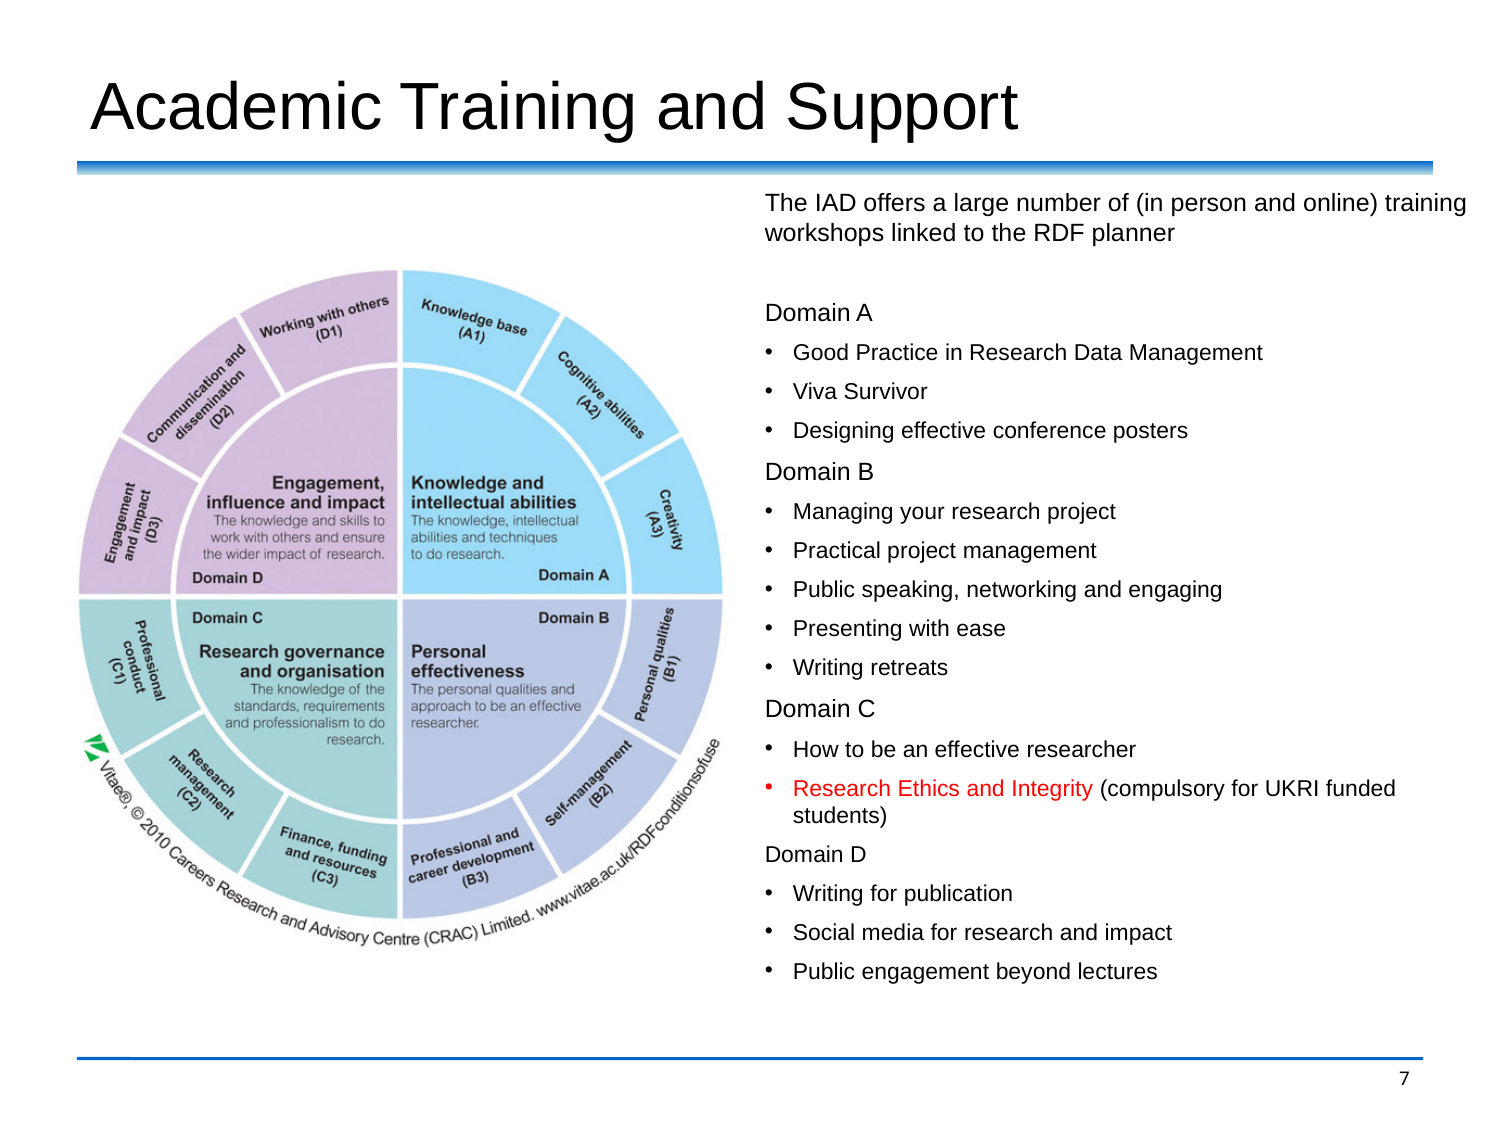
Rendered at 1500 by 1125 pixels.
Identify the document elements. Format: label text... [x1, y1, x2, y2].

text_box The IAD offers a large number of (in person and online) training workshops linked to the RDF planner Domain A Good Practice in Research Data Management Viva Survivor Designing effective conference posters Domain B Managing your research project Practical project management Public speaking, networking and engaging Presenting with ease Writing retreats Domain C How to be an effective researcher Research Ethics and Integrity (compulsory for UKRI funded students) Domain D Writing for publication Social media for research and impact Public engagement beyond lectures [749, 179, 1500, 1073]
title Academic Training and Support [74, 44, 1426, 162]
picture [74, 266, 726, 951]
slide_number 7 [1074, 1073, 1426, 1103]
